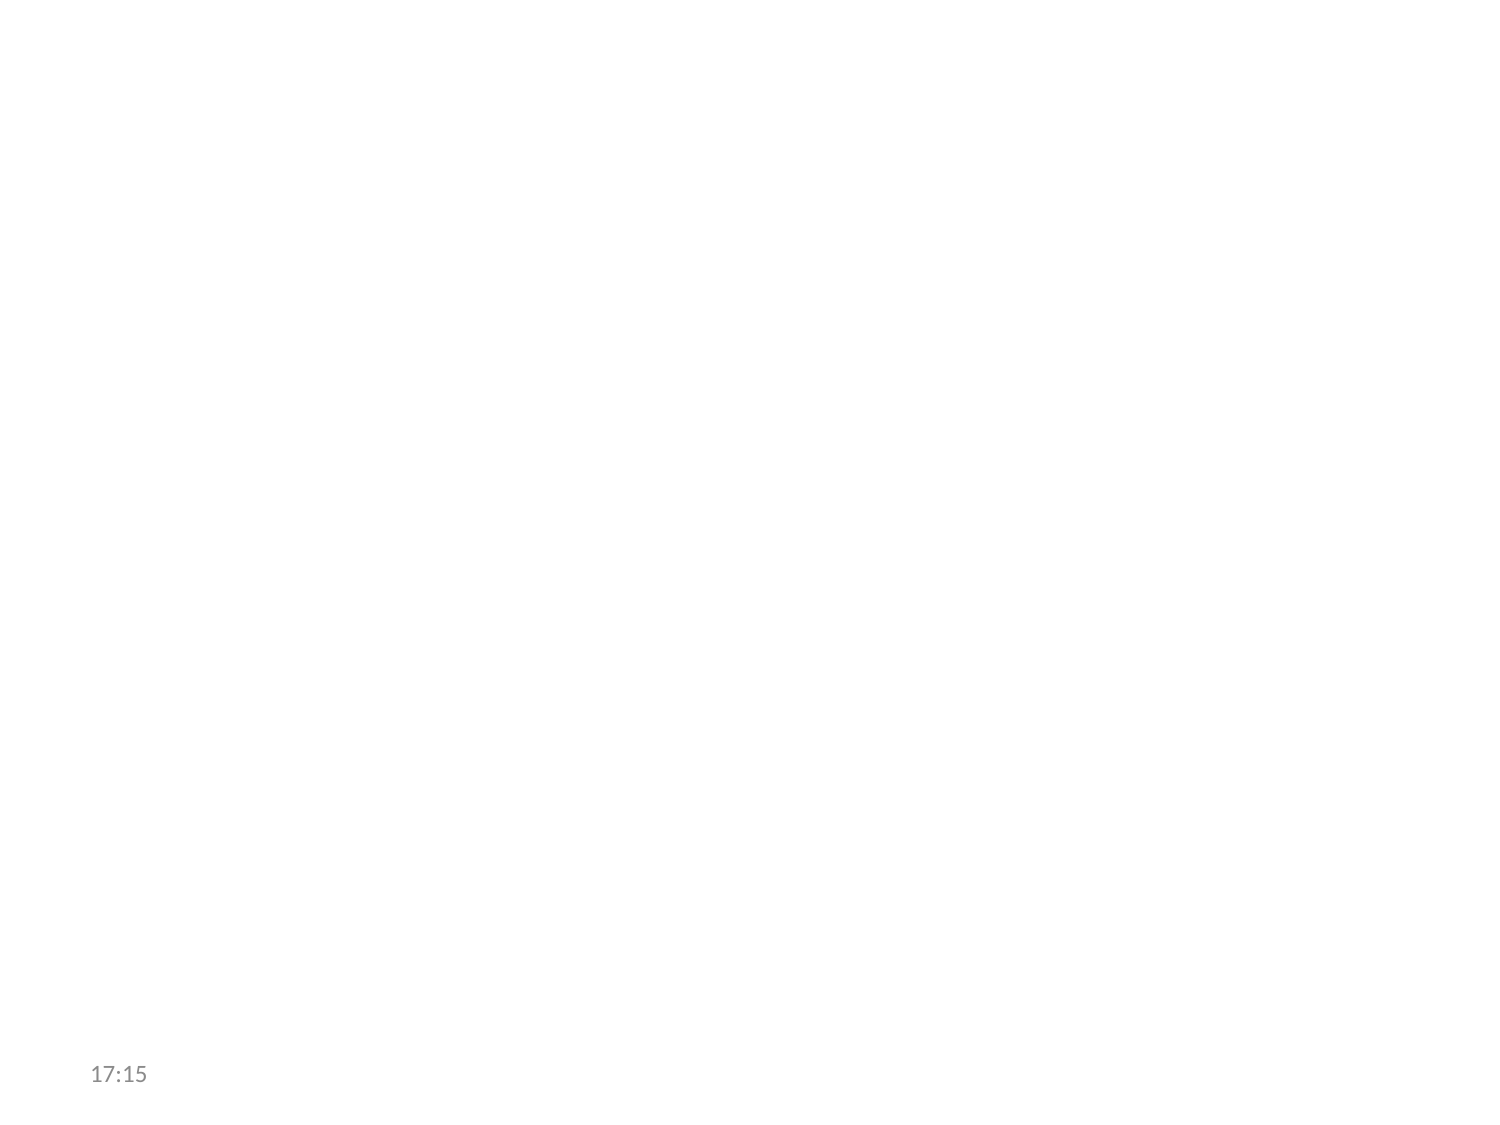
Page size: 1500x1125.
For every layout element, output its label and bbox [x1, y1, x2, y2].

slide_number [75, 1042, 425, 1103]
